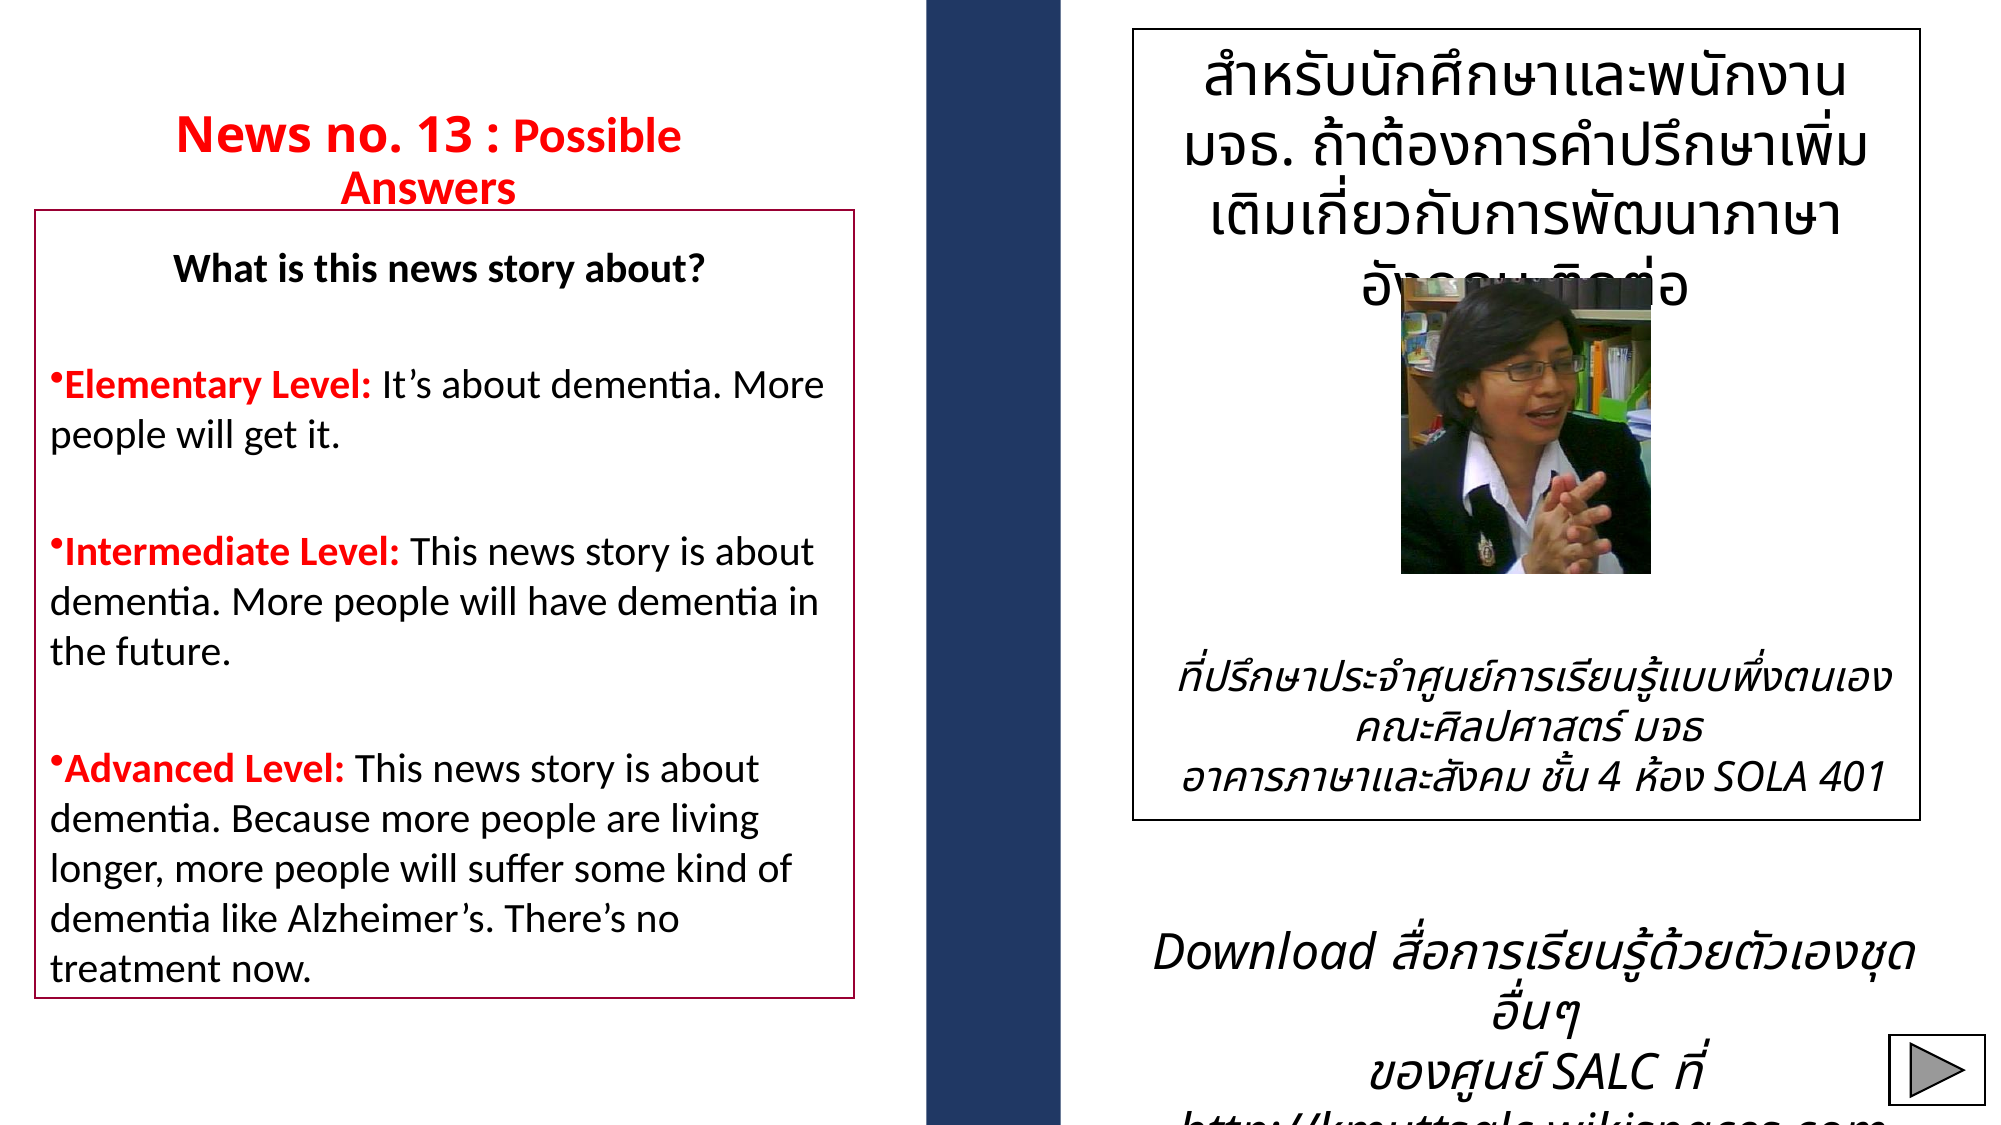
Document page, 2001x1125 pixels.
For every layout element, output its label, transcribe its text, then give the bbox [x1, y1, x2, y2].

table_header News no. 13 : Possible Answers [91, 91, 767, 209]
picture [1401, 277, 1651, 574]
text_box สำหรับนักศึกษาและพนักงาน มจธ. ถ้าต้องการคำปรึกษาเพิ่มเติมเกี่ยวกับการพัฒนาภาษาอังกฤษ ติดต่อ [1132, 28, 1921, 641]
text_box ที่ปรึกษาประจำศูนย์การเรียนรู้แบบพึ่งตนเอง คณะศิลปศาสตร์ มจธ อาคารภาษาและสังคม ชั้น 4 ห้อง SOLA 401 Download สื่อการเรียนรู้ด้วยตัวเองชุดอื่นๆ ของศูนย์ SALC ที่ http://kmuttsalc.wikispaces.com [1132, 641, 1935, 1125]
text_box What is this news story about? Elementary Level: It’s about dementia. More people will get it. Intermediate Level: This news story is about dementia. More people will have dementia in the future. Advanced Level: This news story is about dementia. Because more people are living longer, more people will suffer some kind of dementia like Alzheimer’s. There’s no treatment now. [35, 209, 855, 999]
text_box [1935, 1034, 1986, 1106]
text_box [925, 0, 1062, 1125]
